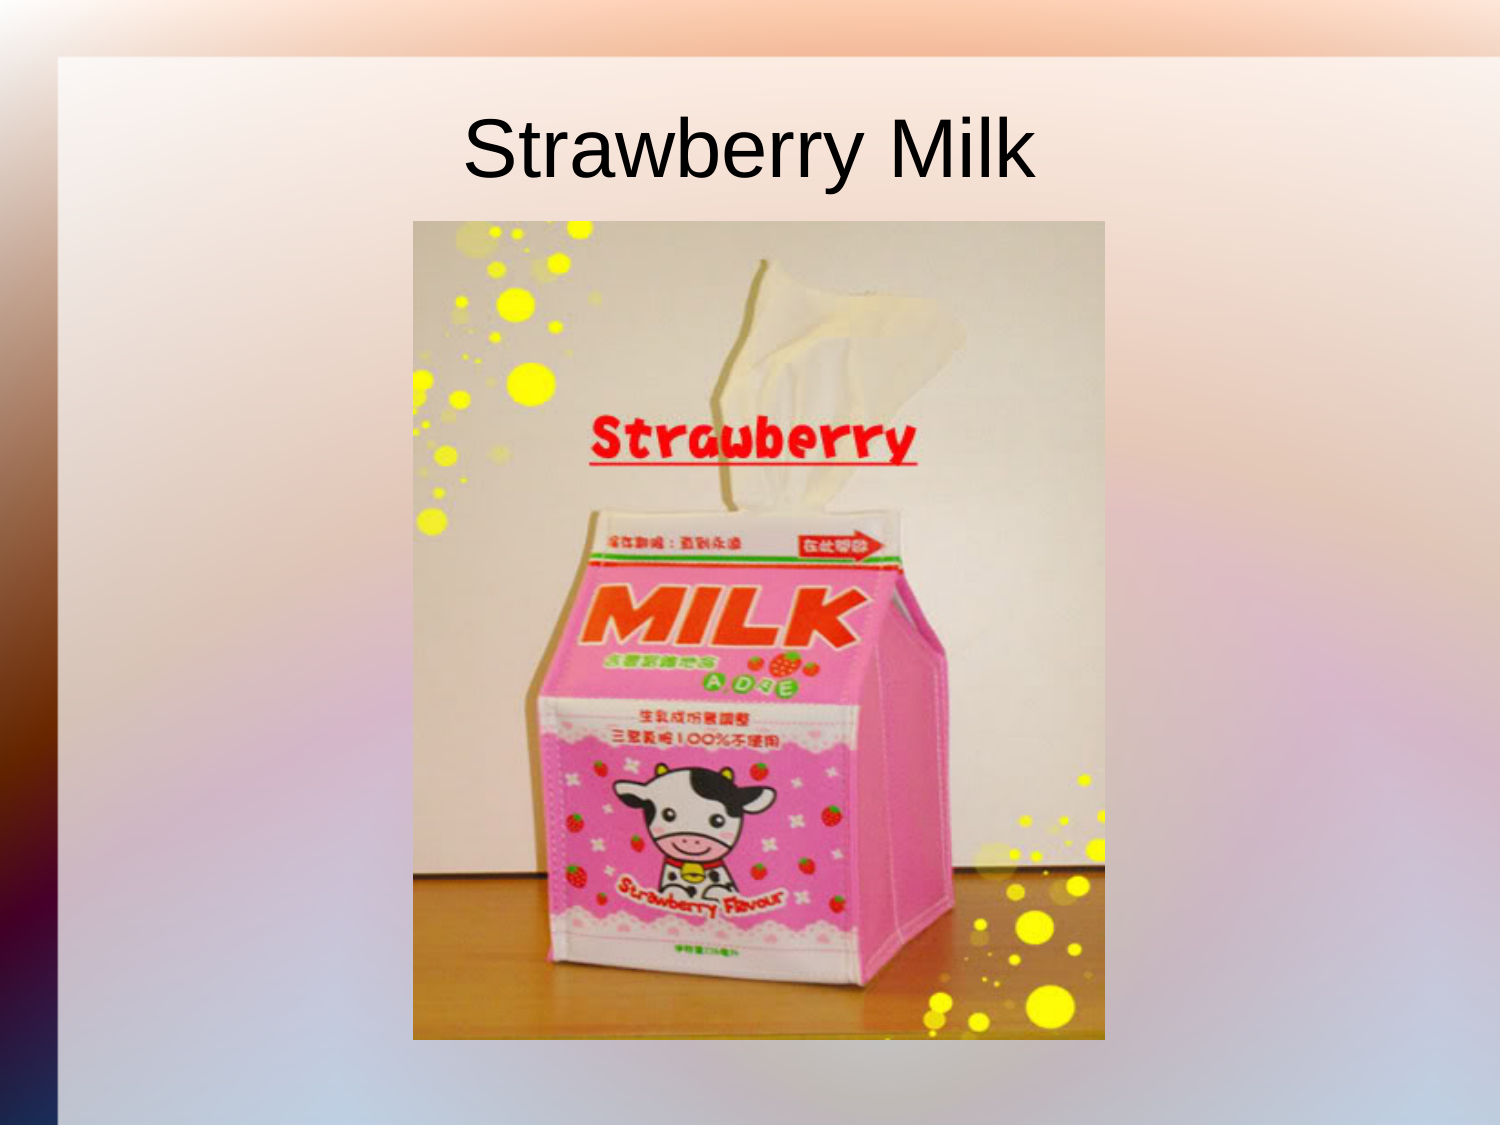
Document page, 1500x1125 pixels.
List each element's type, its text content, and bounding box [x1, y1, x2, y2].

picture [0, 0, 1500, 1125]
text_box Strawberry Milk [74, 50, 1425, 238]
